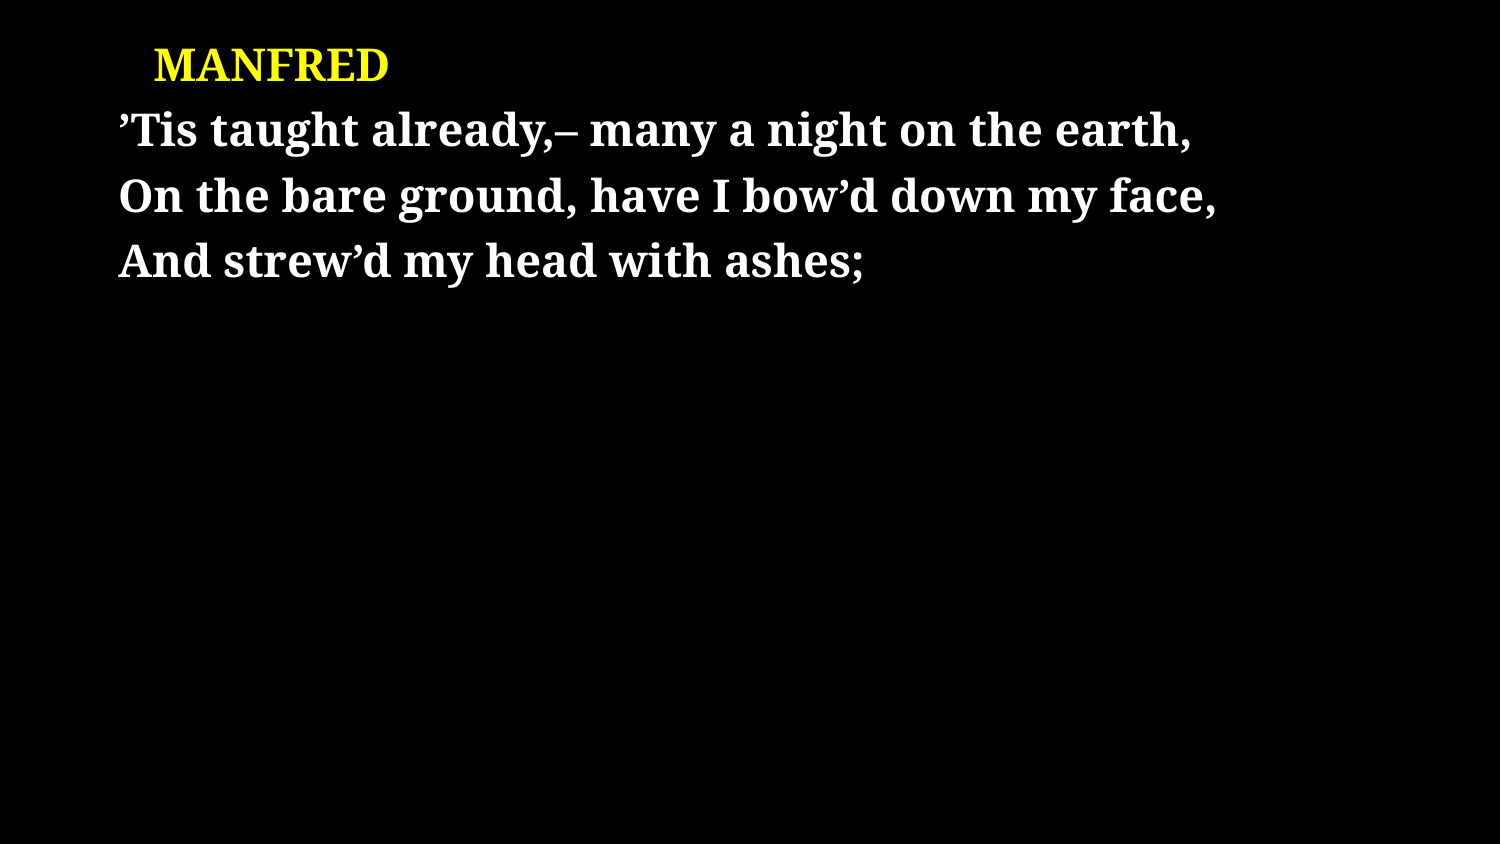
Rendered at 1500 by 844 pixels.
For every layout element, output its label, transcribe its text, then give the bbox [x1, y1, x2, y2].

title Manfred ’Tis taught already,– many a night on the earth, On the bare ground, have I bow’d down my face, And strew’d my head with ashes; [103, 17, 1397, 299]
